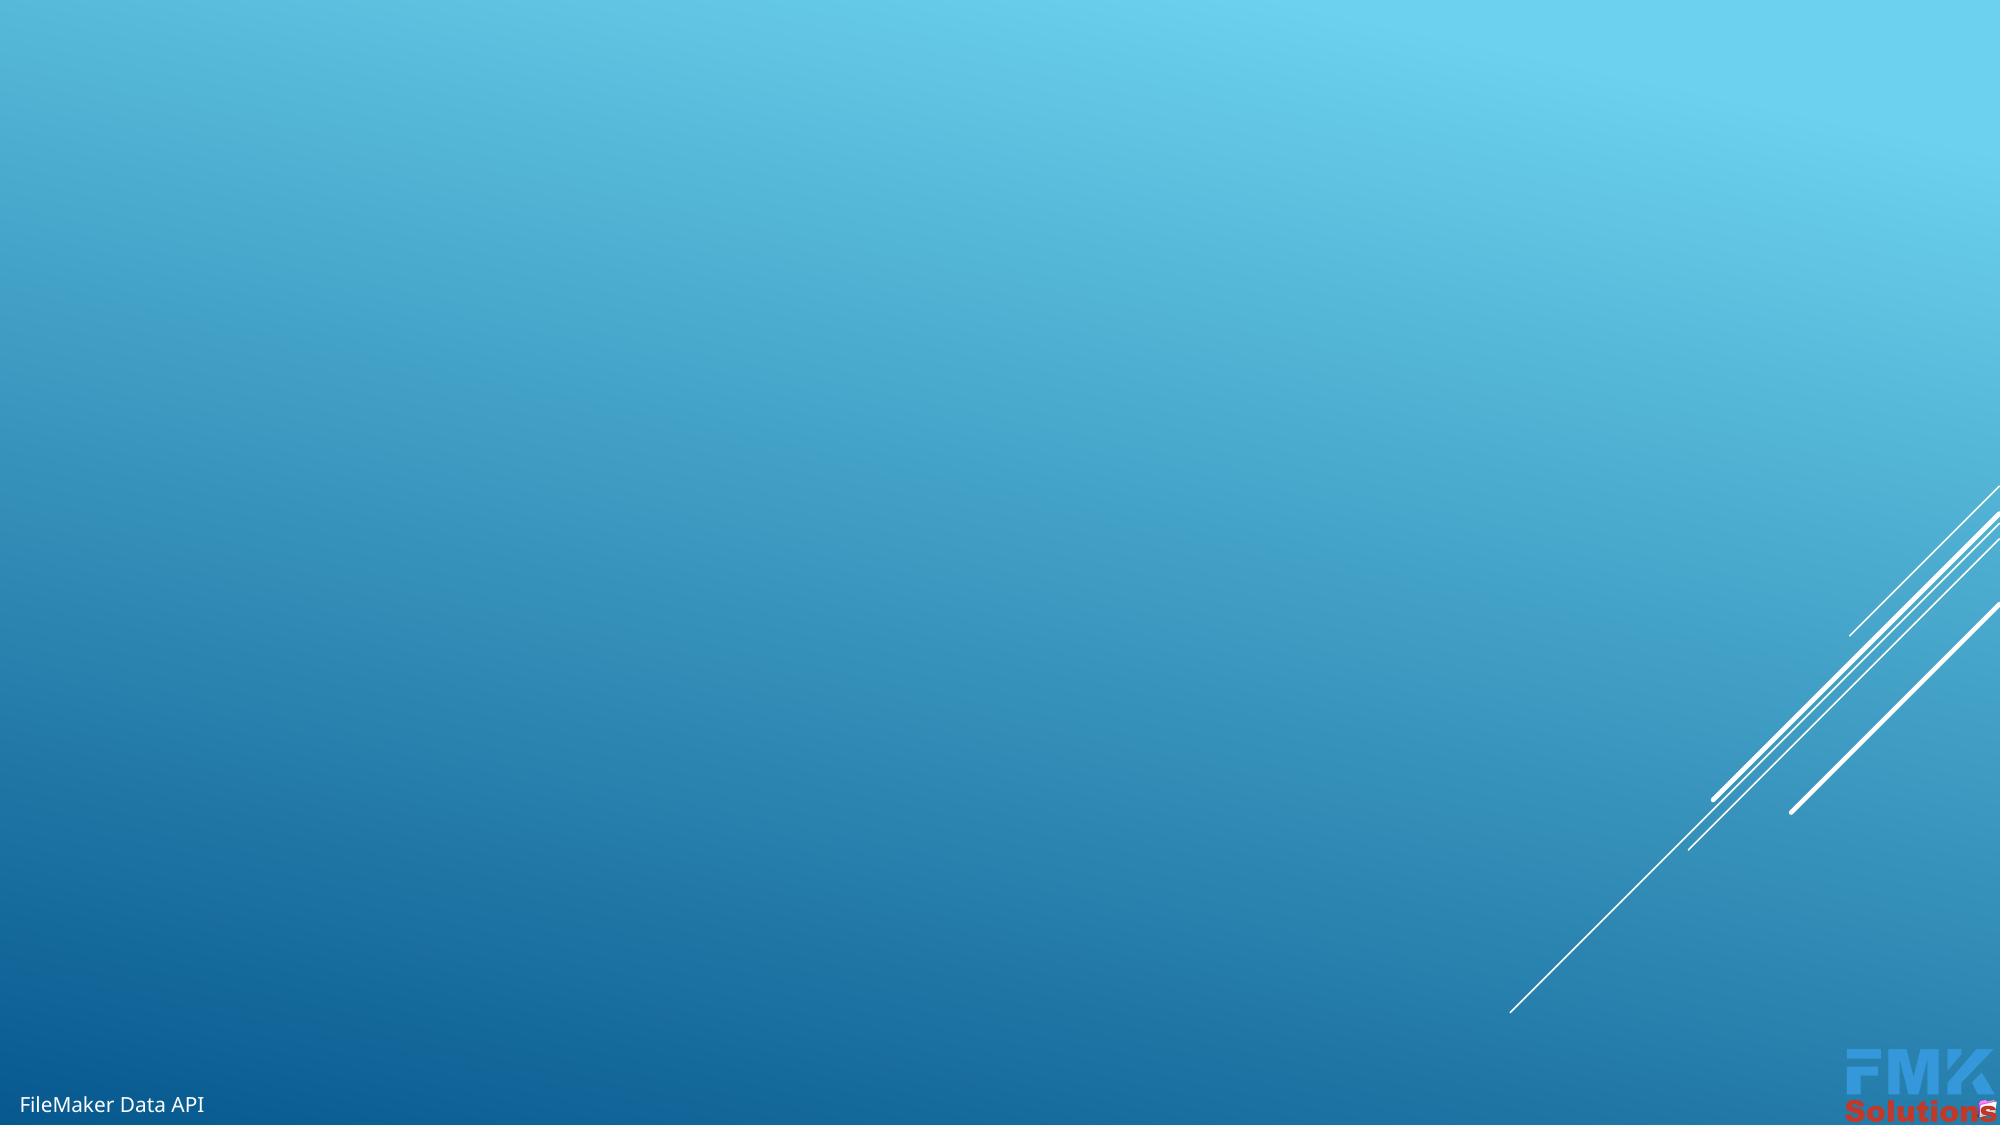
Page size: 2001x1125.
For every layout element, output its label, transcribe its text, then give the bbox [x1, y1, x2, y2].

picture [1840, 1046, 2000, 1125]
text_box FileMaker Data API [4, 1084, 220, 1125]
